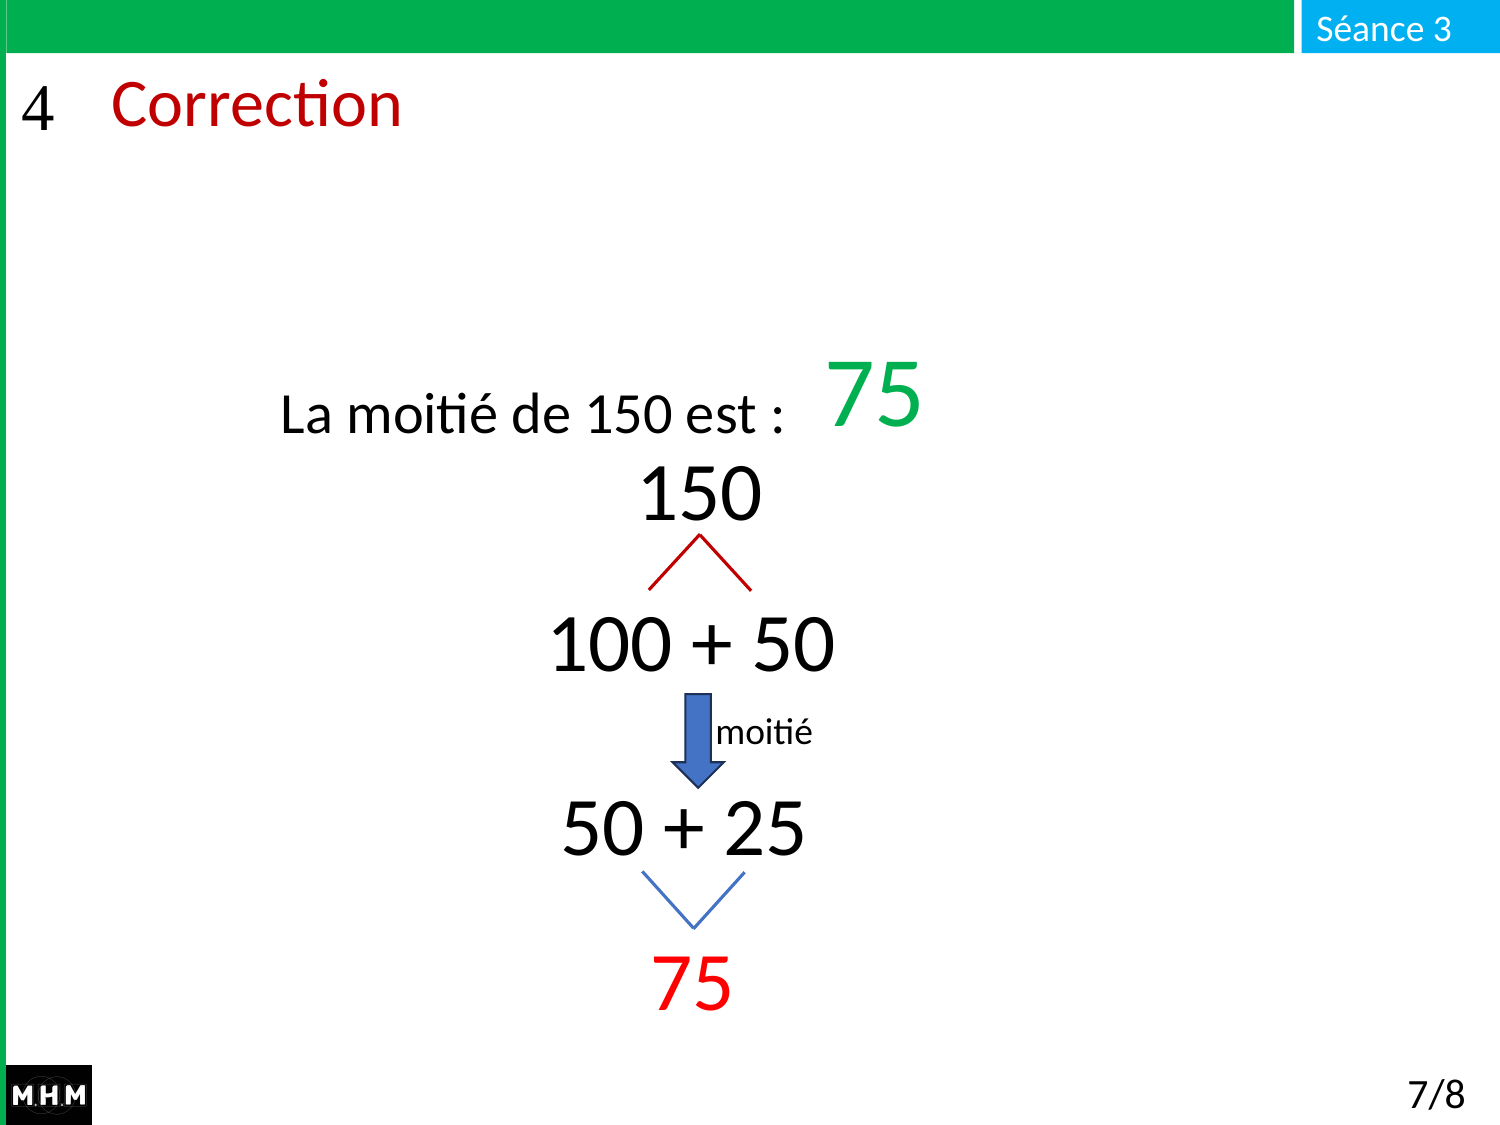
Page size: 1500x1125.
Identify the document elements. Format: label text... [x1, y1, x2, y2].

list 7/8 [1373, 1064, 1500, 1125]
picture [6, 1065, 92, 1125]
text_box 50 + 25 [324, 764, 1044, 879]
text_box 100 + 50 [331, 581, 1051, 696]
title Correction [96, 60, 1391, 150]
text_box La moitié de 150 est : … [266, 297, 875, 498]
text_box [648, 534, 752, 591]
text_box 150 [616, 429, 784, 545]
text_box 75 [799, 318, 951, 454]
text_box moitié [700, 699, 961, 760]
text_box 75 [608, 919, 778, 1035]
text_box [670, 696, 727, 764]
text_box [642, 871, 745, 929]
